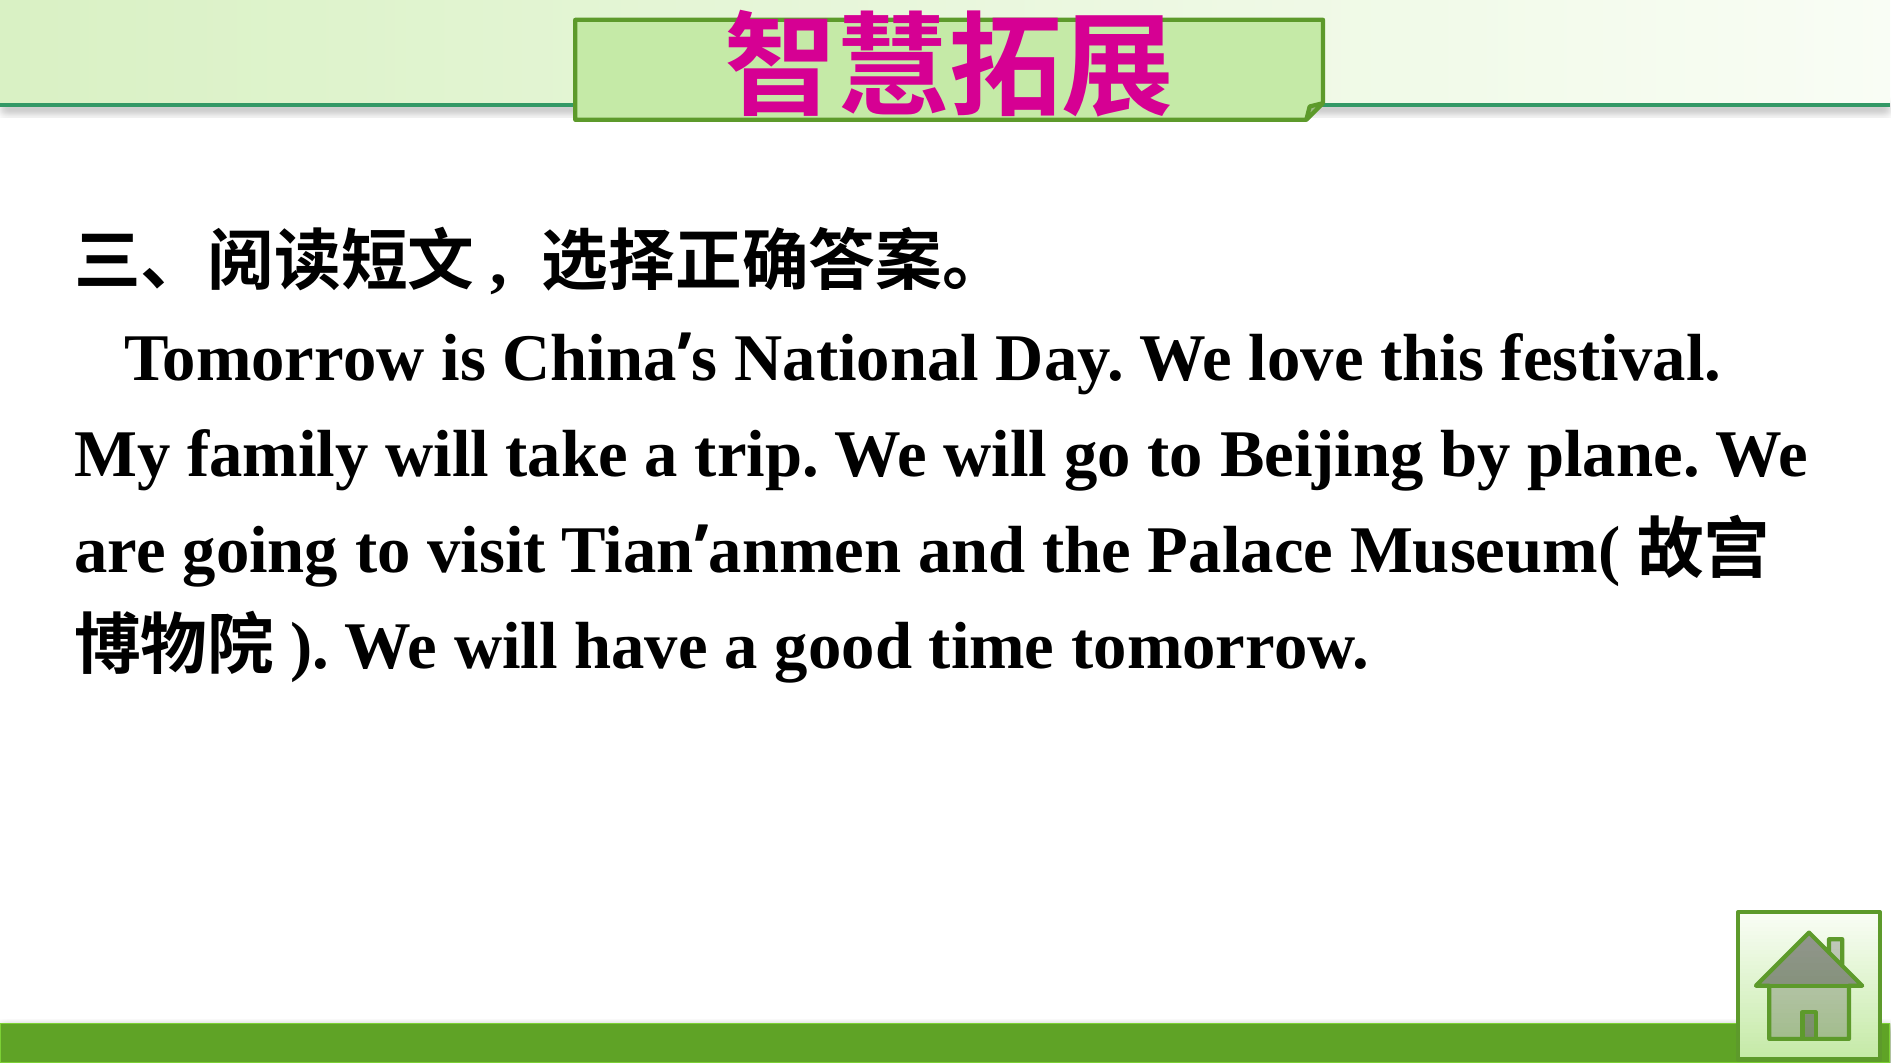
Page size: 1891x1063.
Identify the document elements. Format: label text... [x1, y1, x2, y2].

text_box 三、阅读短文, 选择正确答案。 Tomorrow is China’s National Day. We love this festival. My family will take a trip. We will go to Beijing by plane. We are going to visit Tian’anmen and the Palace Museum(故宫博物院). We will have a good time tomorrow. [59, 194, 1833, 689]
text_box 智慧拓展 [573, 17, 1326, 122]
